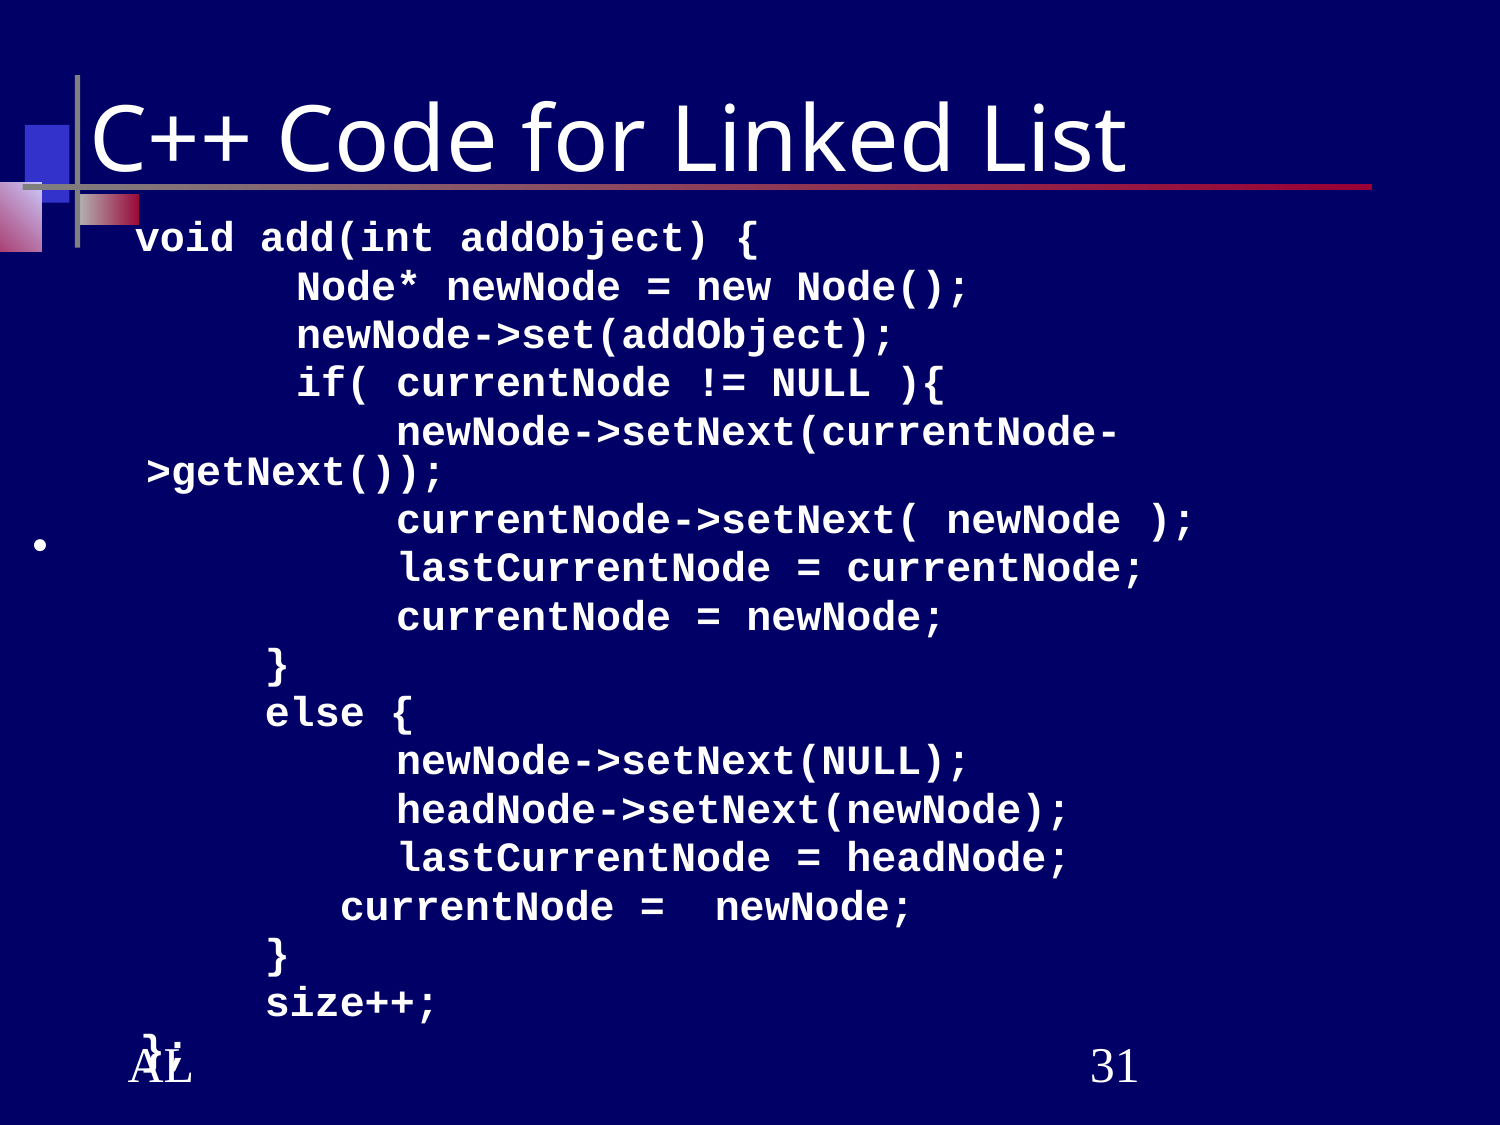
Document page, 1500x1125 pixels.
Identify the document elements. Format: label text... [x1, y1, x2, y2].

slide_number AL [112, 1075, 425, 1100]
slide_number ‹#› [1074, 1075, 1388, 1100]
title C++ Code for Linked List [74, 59, 1425, 210]
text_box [12, 512, 1388, 576]
list void add(int addObject) { Node* newNode = new Node(); newNode->set(addObject); if( currentNode != NULL ){ newNode->setNext(currentNode->getNext()); currentNode->setNext( newNode ); lastCurrentNode = currentNode; currentNode = newNode; } else { newNode->setNext(NULL); headNode->setNext(newNode); lastCurrentNode = headNode; currentNode = newNode; } size++; }; [74, 212, 1425, 1075]
